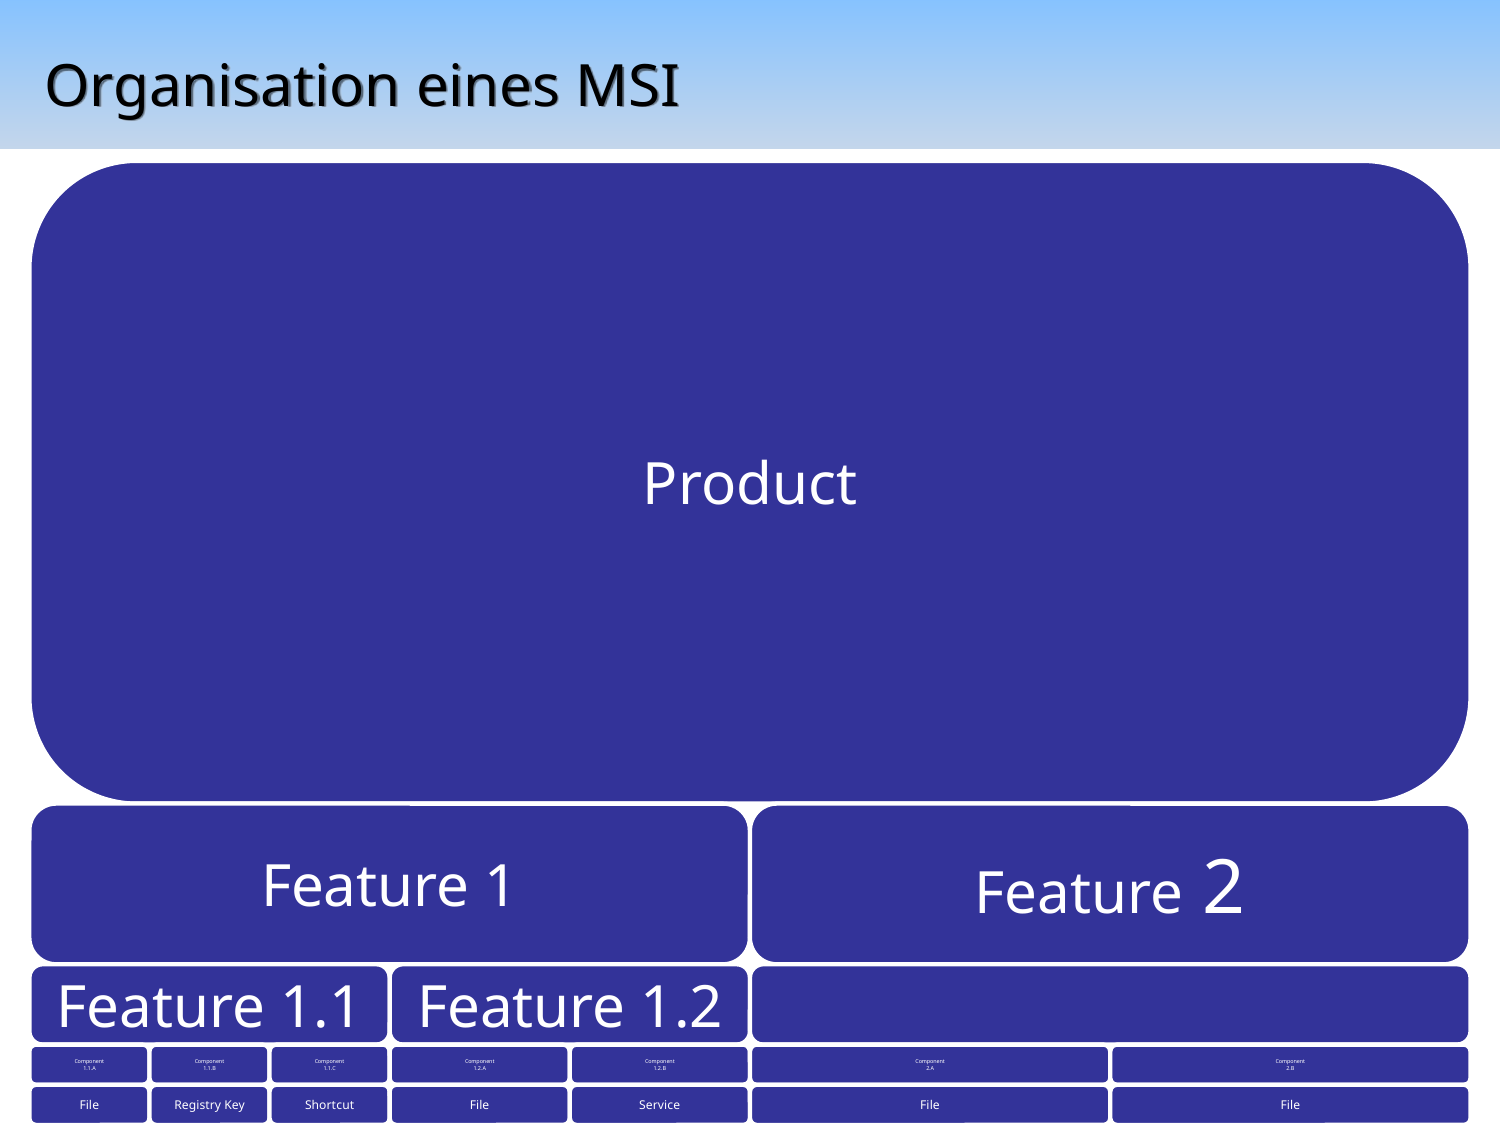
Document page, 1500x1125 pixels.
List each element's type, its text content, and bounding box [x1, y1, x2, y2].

title Organisation eines MSI [29, 29, 1471, 138]
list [29, 160, 1471, 1125]
